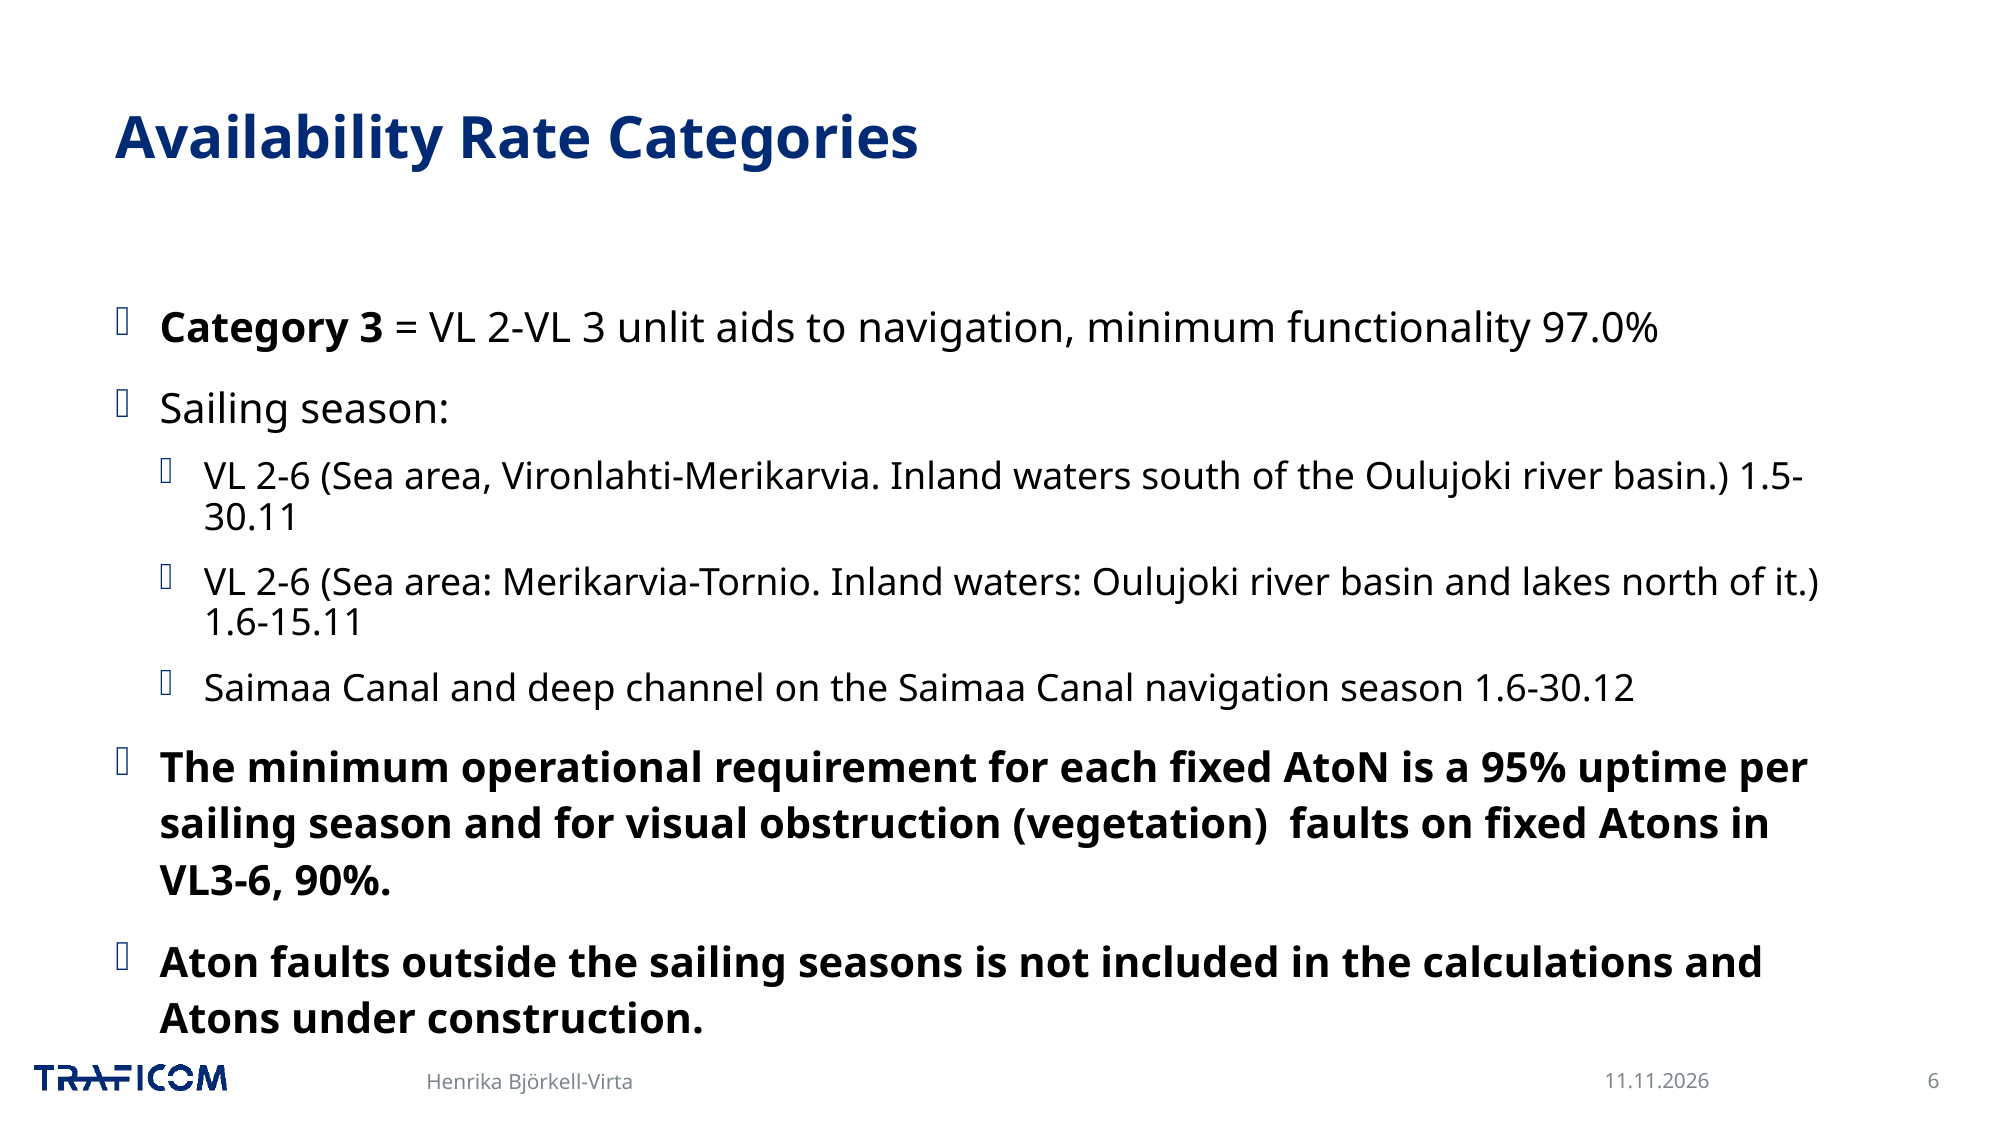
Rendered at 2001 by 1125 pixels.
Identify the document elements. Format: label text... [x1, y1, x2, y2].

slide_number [1503, 1060, 1811, 1103]
footer Henrika Björkell-Virta [411, 1060, 1000, 1103]
picture [34, 1064, 227, 1091]
title Availability Rate Categories [100, 100, 1864, 283]
slide_number 6 [1854, 1060, 1955, 1103]
list Category 3 = VL 2-VL 3 unlit aids to navigation, minimum functionality 97.0% Sailing season: VL 2-6 (Sea area, Vironlahti-Merikarvia. Inland waters south of the Oulujoki river basin.) 1.5-30.11 VL 2-6 (Sea area: Merikarvia-Tornio. Inland waters: Oulujoki river basin and lakes north of it.) 1.6-15.11 Saimaa Canal and deep channel on the Saimaa Canal navigation season 1.6-30.12 The minimum operational requirement for each fixed AtoN is a 95% uptime per sailing season and for visual obstruction (vegetation) faults on fixed Atons in VL3-6, 90%. Aton faults outside the sailing seasons is not included in the calculations and Atons under construction. [100, 286, 1864, 1015]
